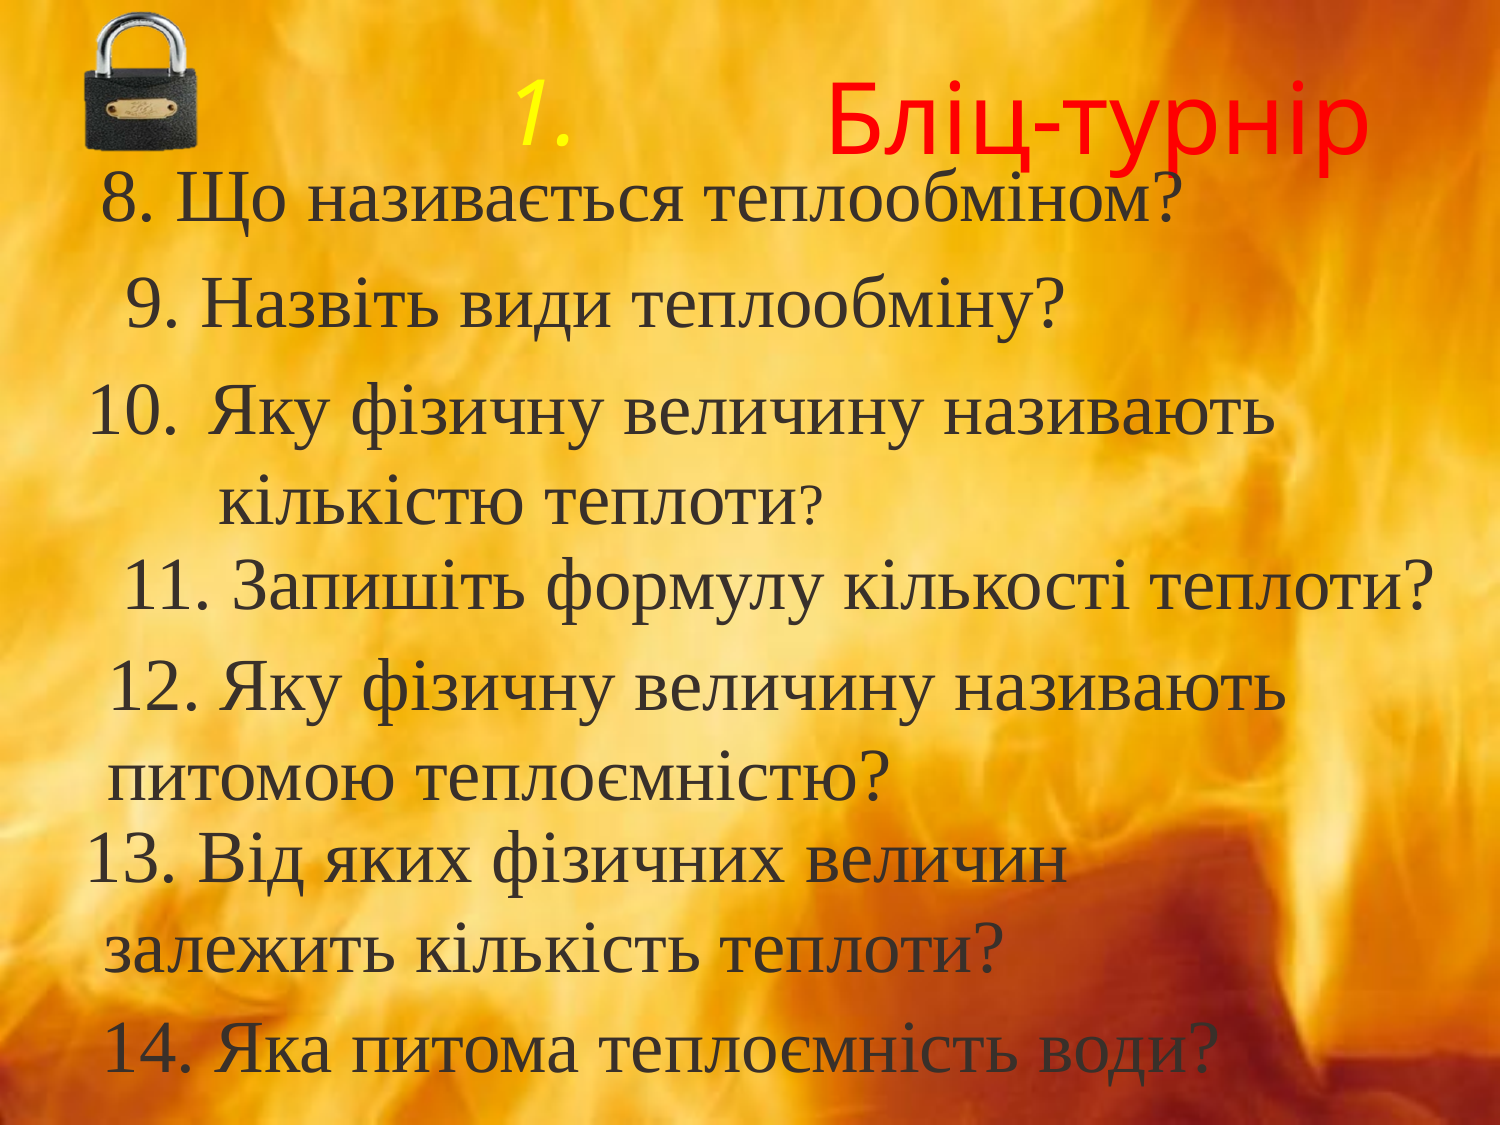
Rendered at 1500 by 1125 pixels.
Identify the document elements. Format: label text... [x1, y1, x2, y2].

text_box 8. Що називається теплообміном? [85, 139, 1201, 245]
text_box 12. Яку фізичну величину називають питомою теплоємністю? [92, 628, 1323, 824]
text_box 13. Від яких фізичних величин залежить кількість теплоти? [69, 799, 1301, 995]
picture [0, 0, 1500, 1125]
text_box 1. [490, 46, 1043, 139]
text_box 11. Запишіть формулу кількості теплоти? [50, 527, 1453, 633]
text_box 9. Назвіть види теплообміну? [110, 245, 1084, 351]
text_box Яку фізичну величину називають кількістю теплоти? [71, 351, 1475, 547]
text_box Бліц-турнір [1043, 46, 1500, 182]
text_box 14. Яка питома теплоємність води? [86, 990, 1400, 1096]
